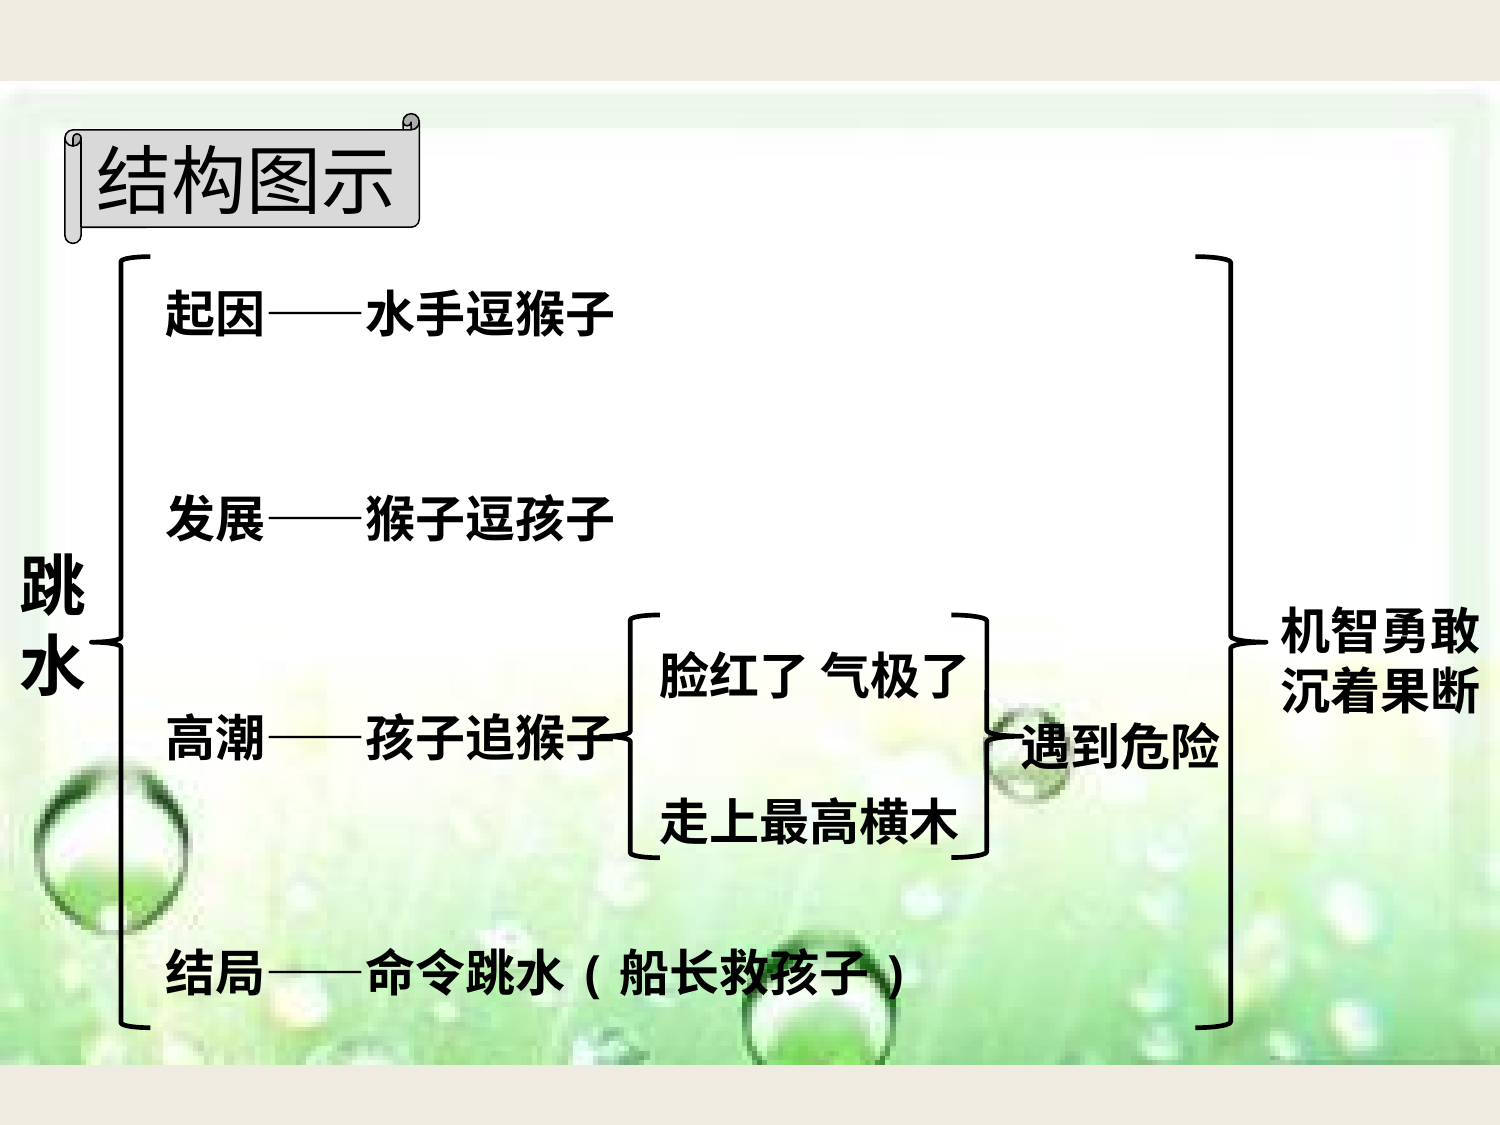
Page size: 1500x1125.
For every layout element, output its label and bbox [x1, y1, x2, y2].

picture [0, 80, 1500, 1065]
